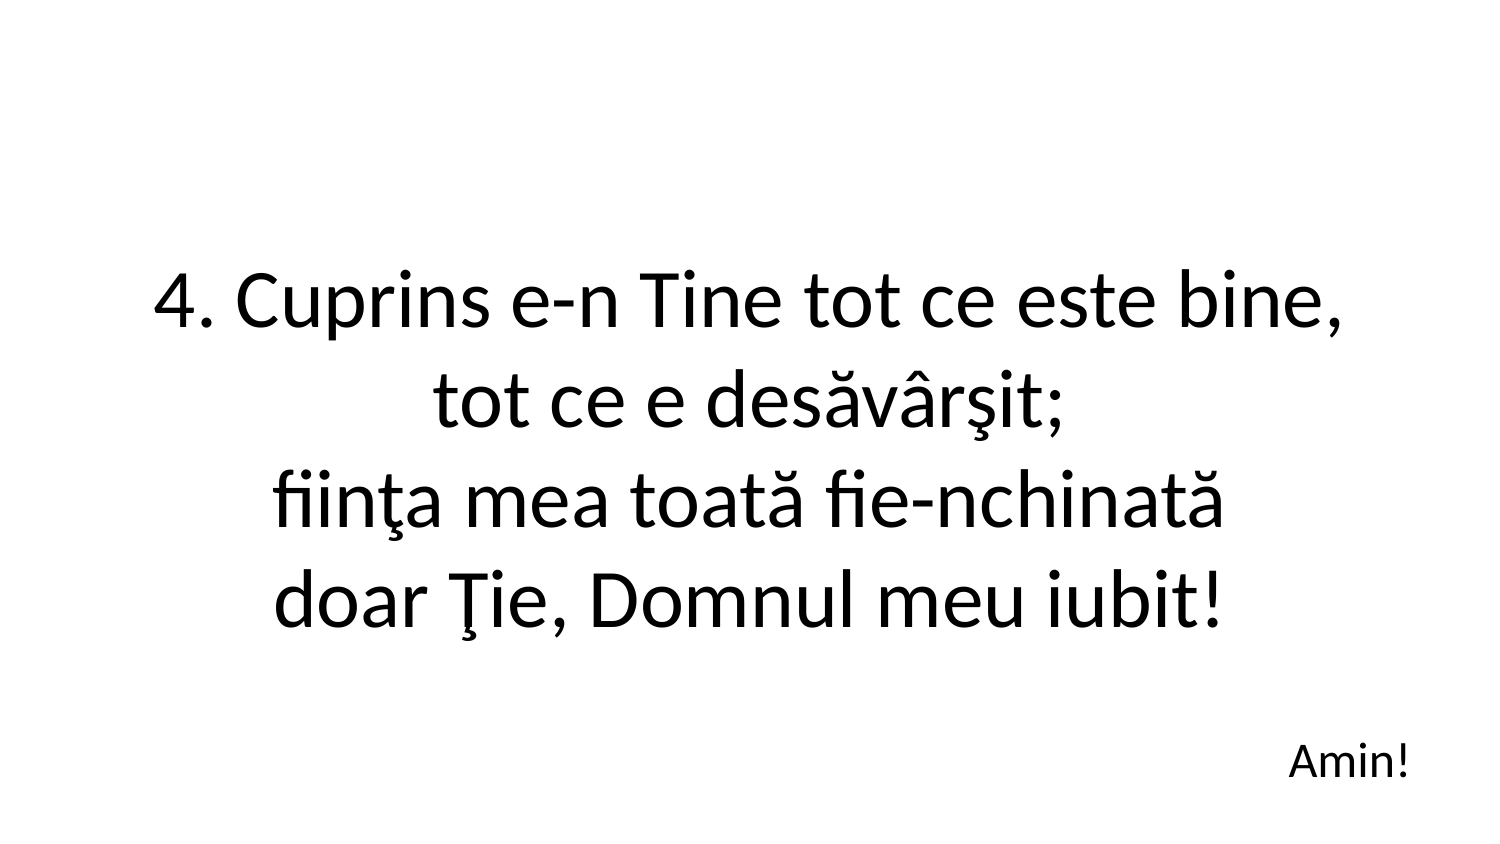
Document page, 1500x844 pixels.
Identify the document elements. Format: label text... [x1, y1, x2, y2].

text_box Amin! [1273, 674, 1427, 795]
text_box 4. Cuprins e-n Tine tot ce este bine, tot ce e desăvârşit; fiinţa mea toată fie-nchinată doar Ţie, Domnul meu iubit! [139, 192, 1361, 652]
